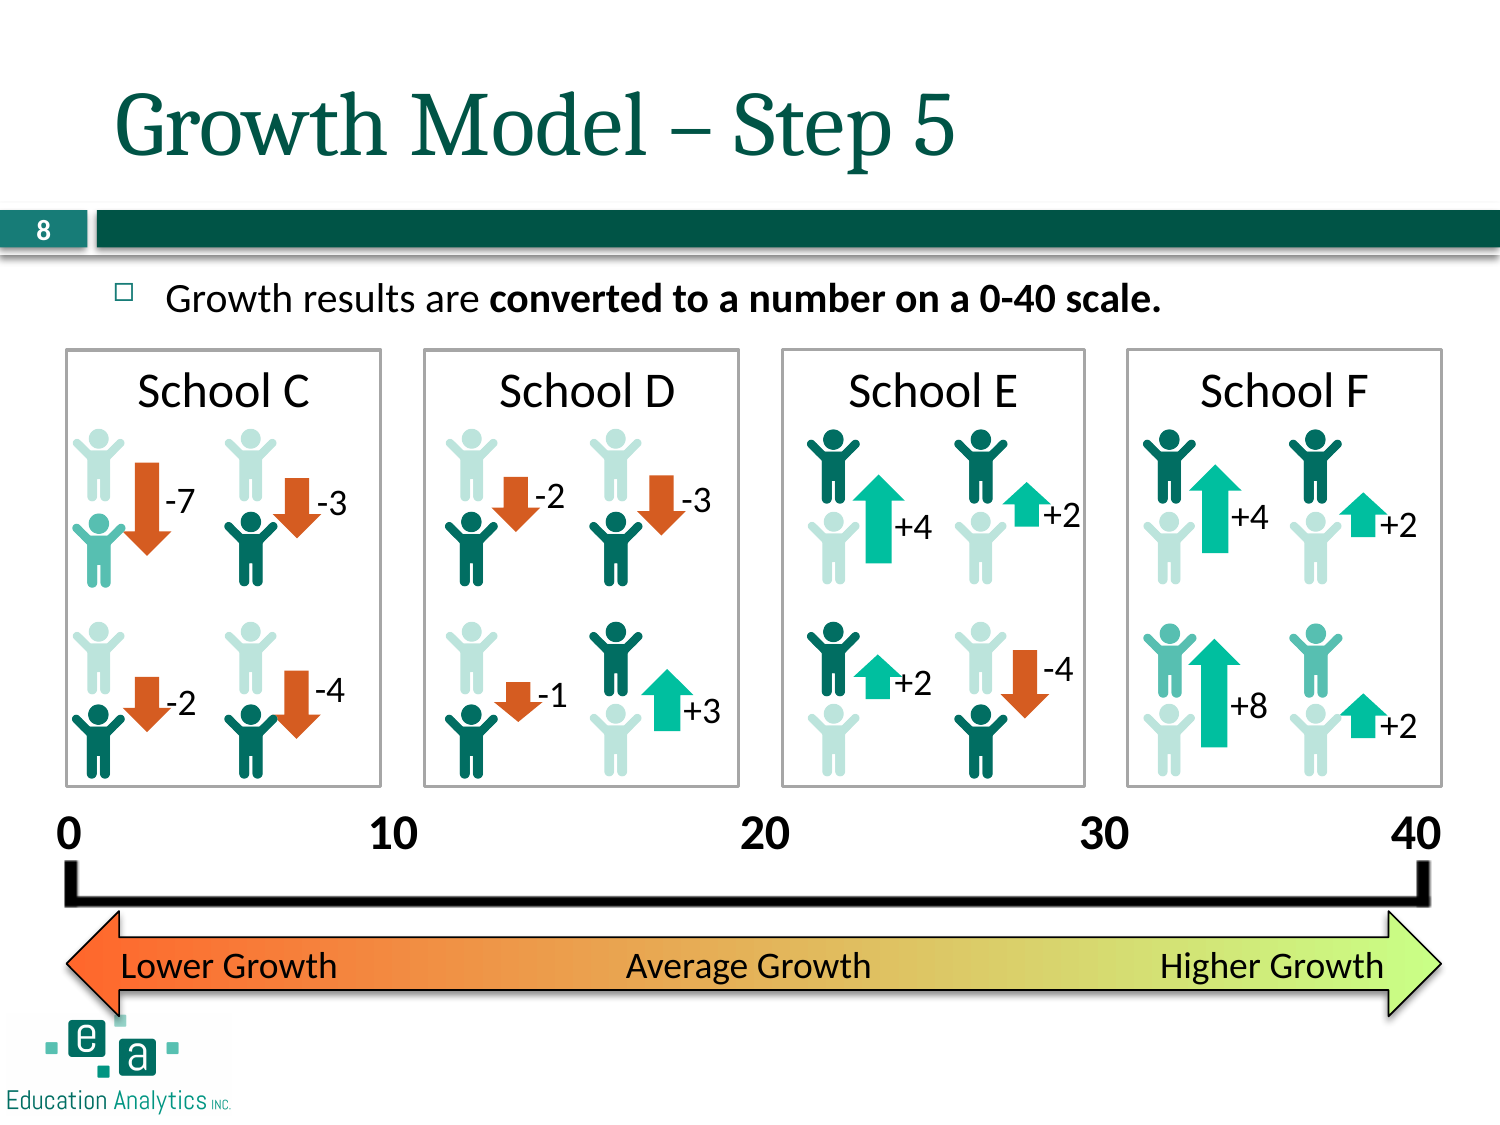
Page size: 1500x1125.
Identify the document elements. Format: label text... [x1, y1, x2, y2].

text_box [1204, 463, 1238, 555]
text_box [133, 675, 173, 734]
picture [1139, 703, 1200, 782]
text_box -4 [1028, 637, 1089, 697]
picture [803, 428, 865, 506]
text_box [651, 467, 728, 536]
text_box School D [423, 392, 740, 788]
picture [804, 703, 864, 782]
text_box [505, 680, 545, 724]
text_box [285, 668, 320, 741]
text_box +8 [1215, 673, 1280, 734]
text_box School C [65, 348, 382, 788]
picture [6, 1013, 232, 1116]
text_box +4 [879, 494, 946, 555]
text_box [1015, 480, 1029, 529]
text_box -4 [300, 657, 361, 718]
text_box [506, 475, 542, 534]
picture [586, 620, 647, 699]
picture [221, 510, 282, 589]
text_box [870, 653, 904, 701]
text_box 0 [41, 792, 101, 868]
text_box Lower Growth Average Growth Higher Growth [65, 922, 1442, 1018]
text_box [868, 473, 901, 565]
text_box [1015, 648, 1049, 720]
picture [951, 510, 1012, 589]
text_box +2 [1028, 482, 1096, 542]
slide_number 8 [0, 208, 88, 249]
picture [951, 620, 1012, 699]
picture [221, 620, 282, 699]
list Growth results are converted to a number on a 0-40 scale. [98, 262, 1440, 392]
picture [951, 428, 1012, 506]
picture [1286, 510, 1347, 589]
text_box [652, 667, 680, 733]
text_box 10 [353, 792, 437, 859]
text_box 20 [725, 792, 809, 859]
text_box +2 [1365, 492, 1433, 553]
title Growth Model – Step 5 [100, 37, 1438, 200]
picture [586, 510, 647, 589]
text_box +4 [1216, 484, 1281, 545]
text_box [285, 470, 364, 539]
text_box School E [781, 392, 1086, 788]
text_box +2 [1365, 693, 1433, 754]
text_box 40 [1364, 792, 1468, 868]
picture [67, 510, 131, 592]
picture [951, 703, 1012, 781]
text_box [133, 462, 212, 557]
text_box -1 [522, 662, 582, 722]
picture [69, 620, 129, 699]
picture [442, 620, 502, 699]
picture [441, 703, 503, 781]
picture [1284, 620, 1348, 702]
picture [1139, 428, 1201, 506]
text_box -2 [151, 670, 212, 731]
picture [586, 703, 647, 782]
picture [1286, 703, 1347, 782]
picture [1138, 620, 1202, 702]
picture [69, 428, 129, 506]
picture [221, 428, 282, 506]
text_box School F [1126, 348, 1443, 788]
picture [68, 703, 130, 781]
text_box [1350, 491, 1366, 539]
text_box 30 [1064, 792, 1148, 859]
picture [803, 620, 865, 699]
text_box +3 [668, 679, 736, 739]
text_box -2 [520, 463, 581, 524]
picture [441, 510, 503, 589]
picture [442, 428, 502, 506]
text_box [1204, 637, 1243, 749]
picture [804, 510, 864, 589]
picture [1285, 428, 1347, 506]
text_box [1350, 692, 1366, 740]
picture [221, 703, 282, 781]
text_box +2 [879, 650, 947, 710]
picture [586, 428, 647, 506]
picture [62, 860, 1439, 913]
picture [1139, 510, 1200, 589]
